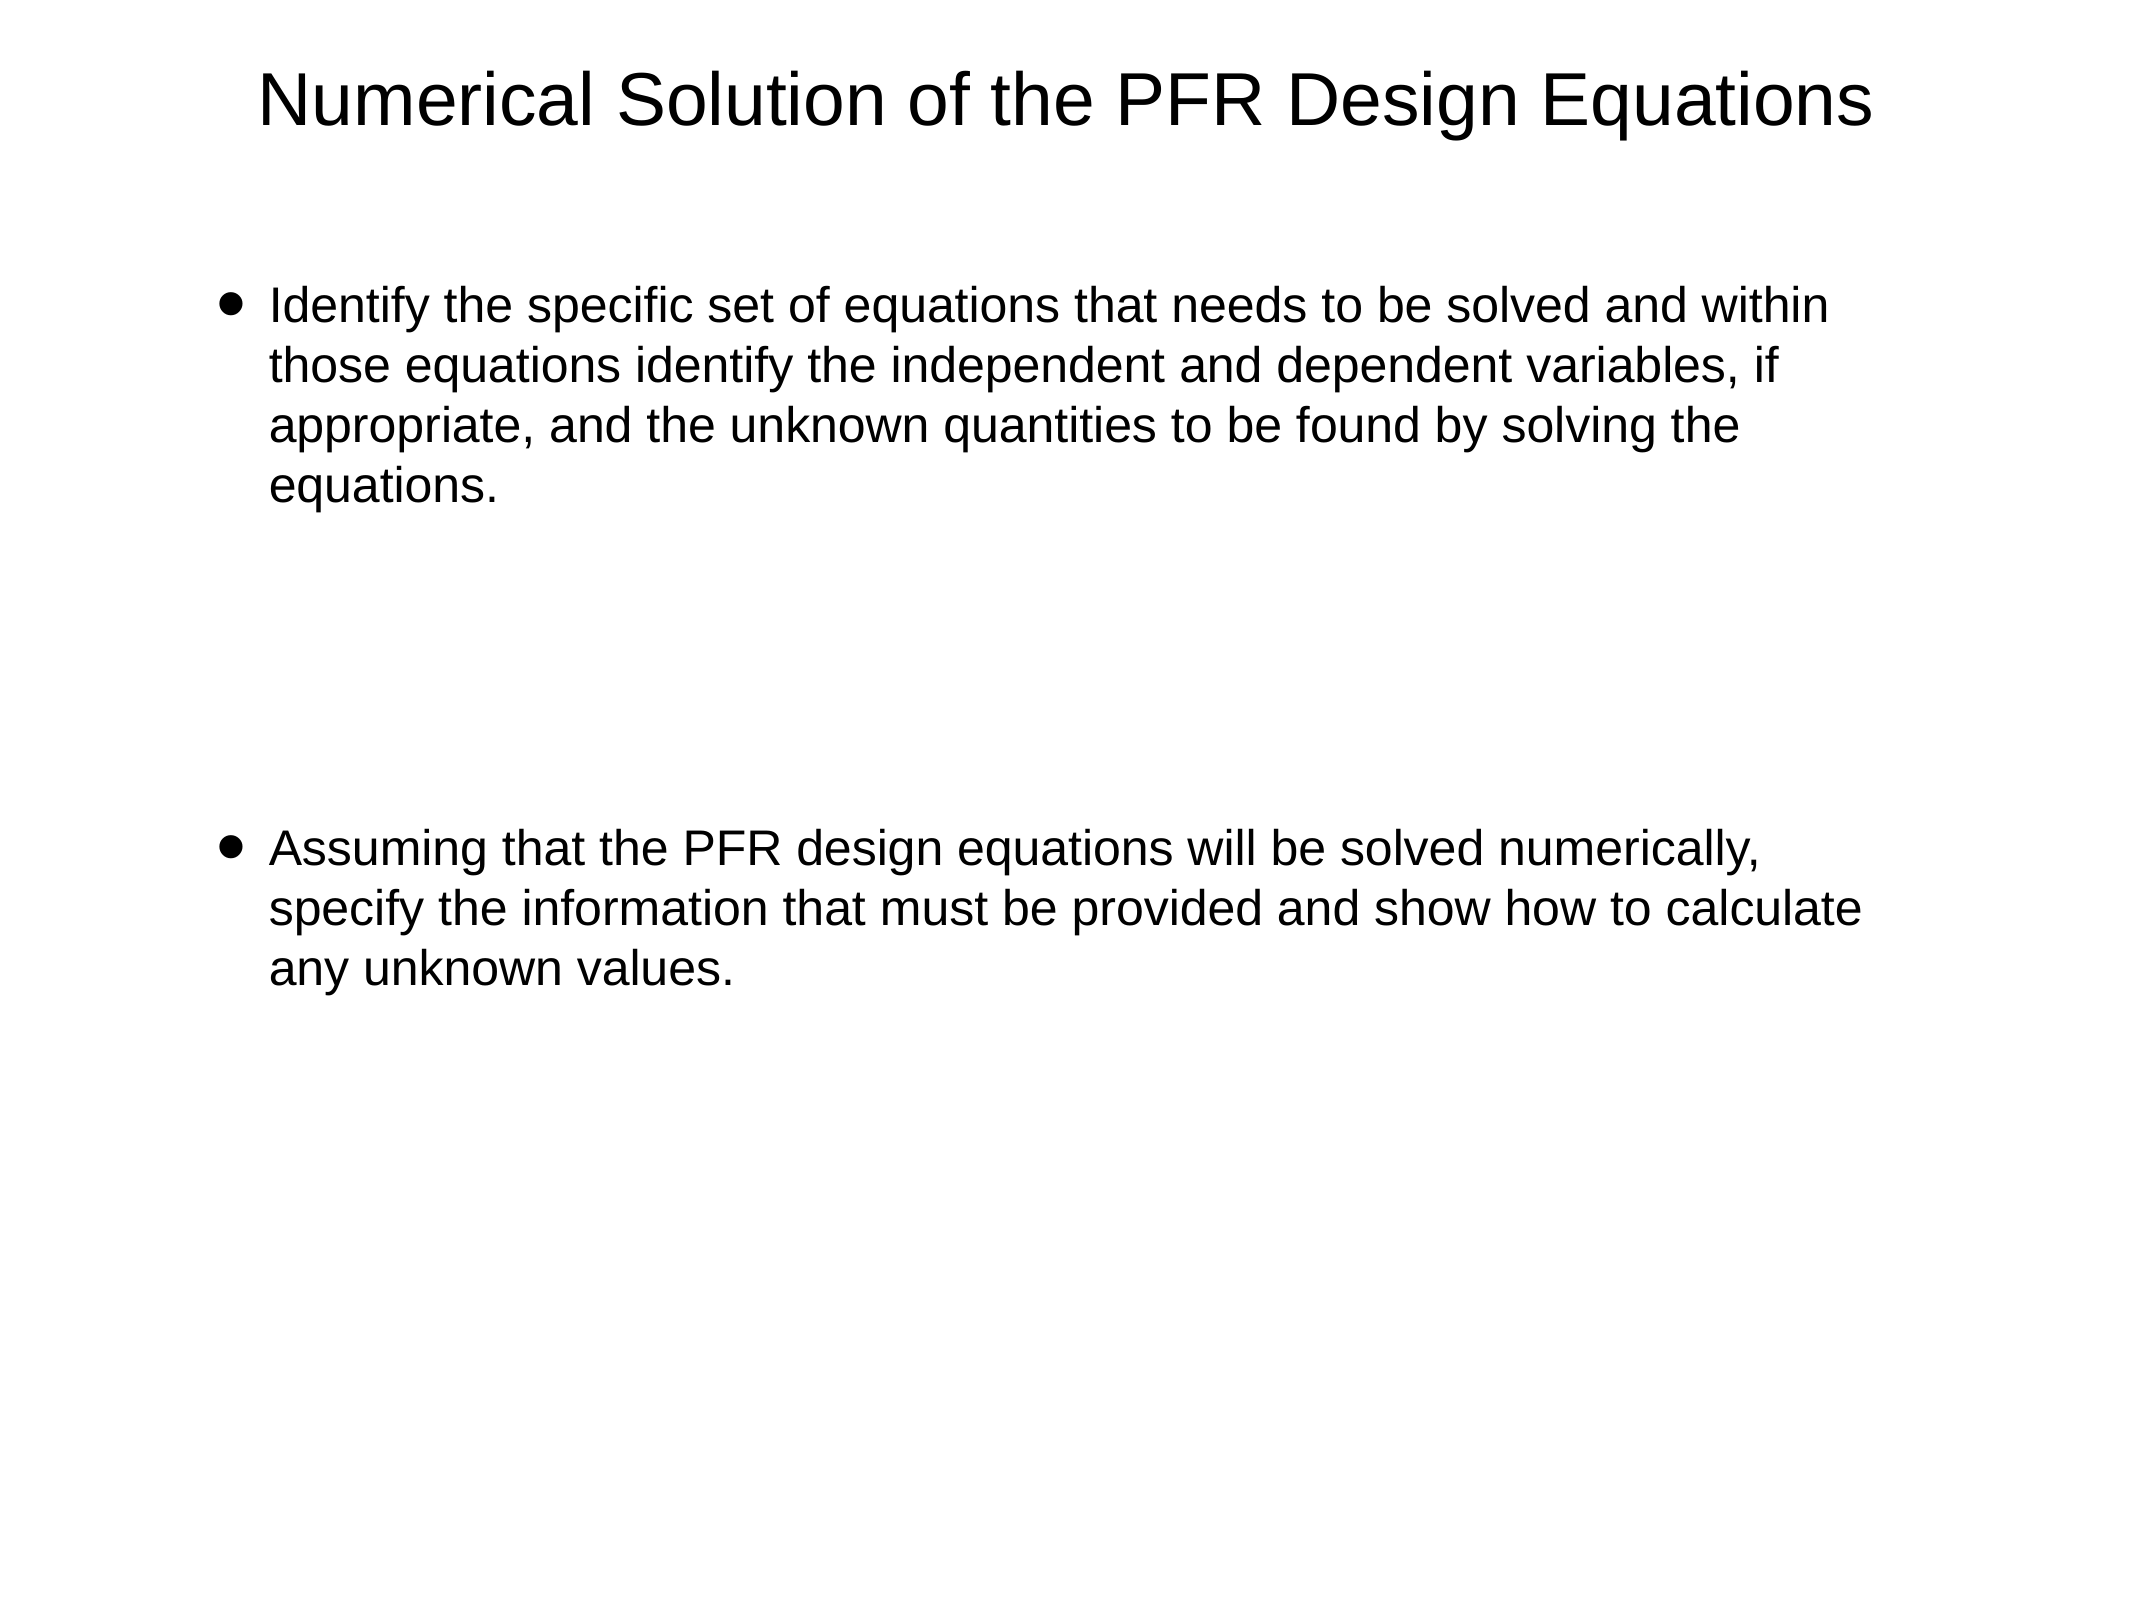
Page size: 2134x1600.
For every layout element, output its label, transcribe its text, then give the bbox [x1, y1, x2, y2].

title Numerical Solution of the PFR Design Equations [208, 41, 1925, 250]
list Identify the specific set of equations that needs to be solved and within those equations identify the independent and dependent variables, if appropriate, and the unknown quantities to be found by solving the equations. Assuming that the PFR design equations will be solved numerically, specify the information that must be provided and show how to calculate any unknown values. [208, 264, 1925, 1463]
